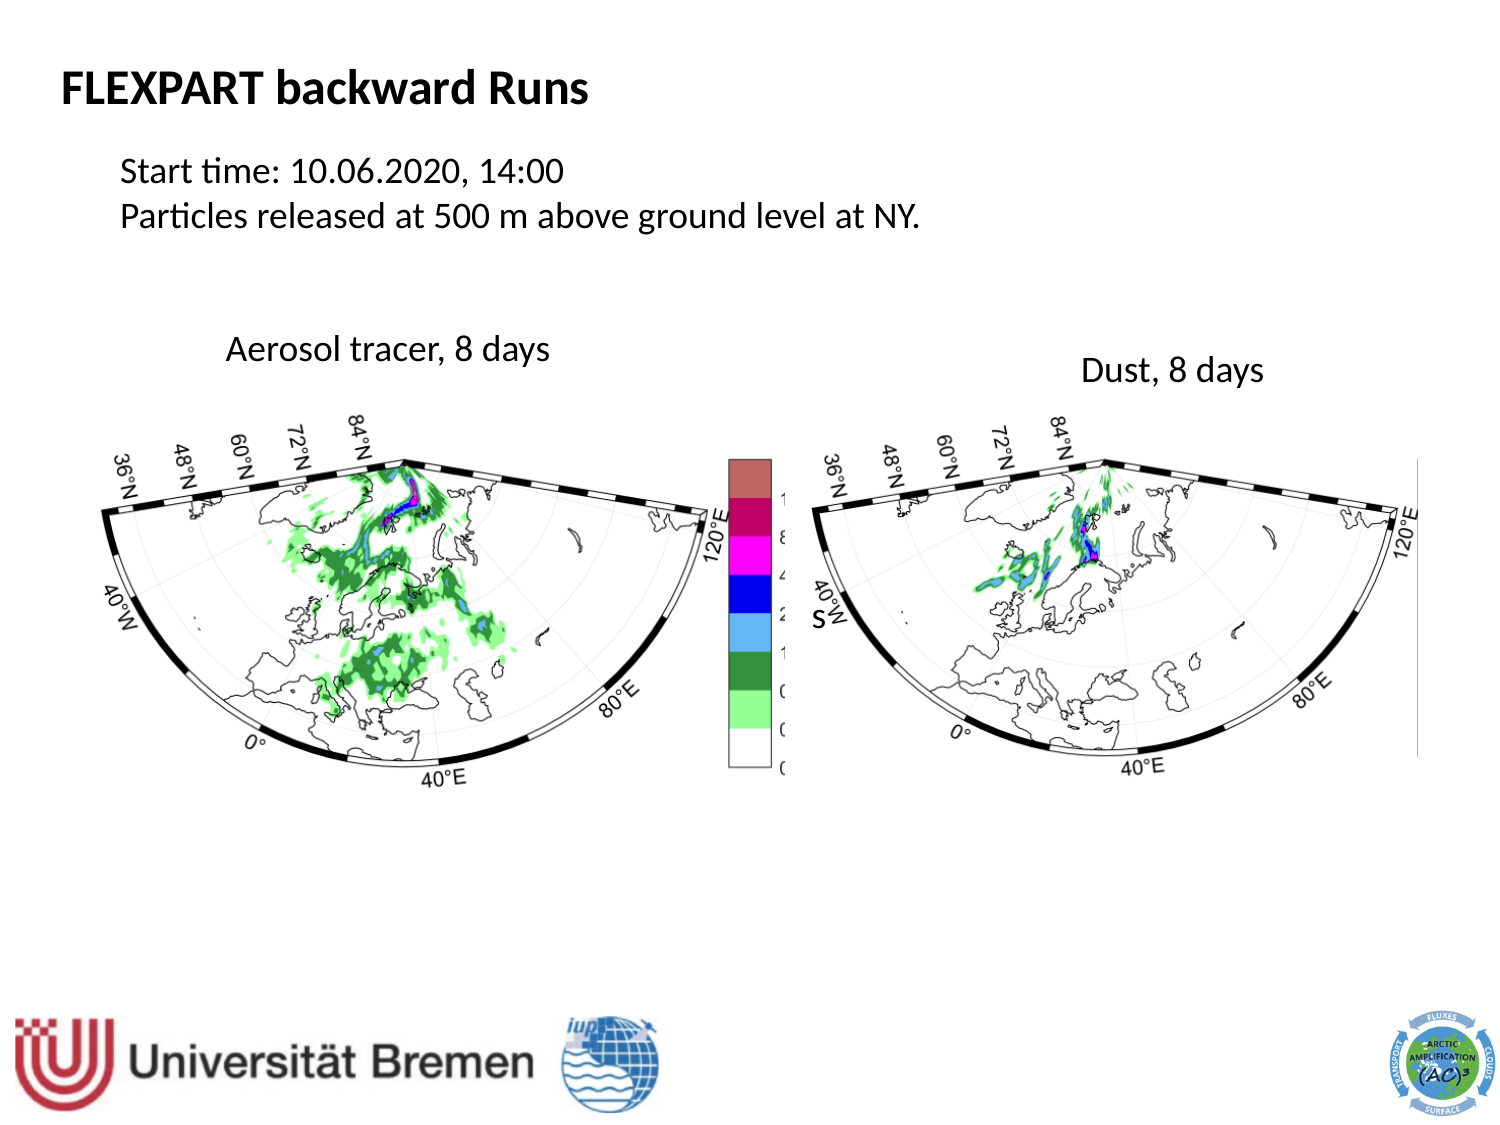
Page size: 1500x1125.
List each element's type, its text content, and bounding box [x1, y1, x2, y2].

text_box Start time: 10.06.2020, 14:00 Particles released at 500 m above ground level at NY. [105, 138, 1008, 244]
picture [1382, 1007, 1500, 1125]
picture [0, 1001, 680, 1125]
picture [0, 292, 1419, 959]
text_box FLEXPART backward Runs [46, 46, 950, 122]
